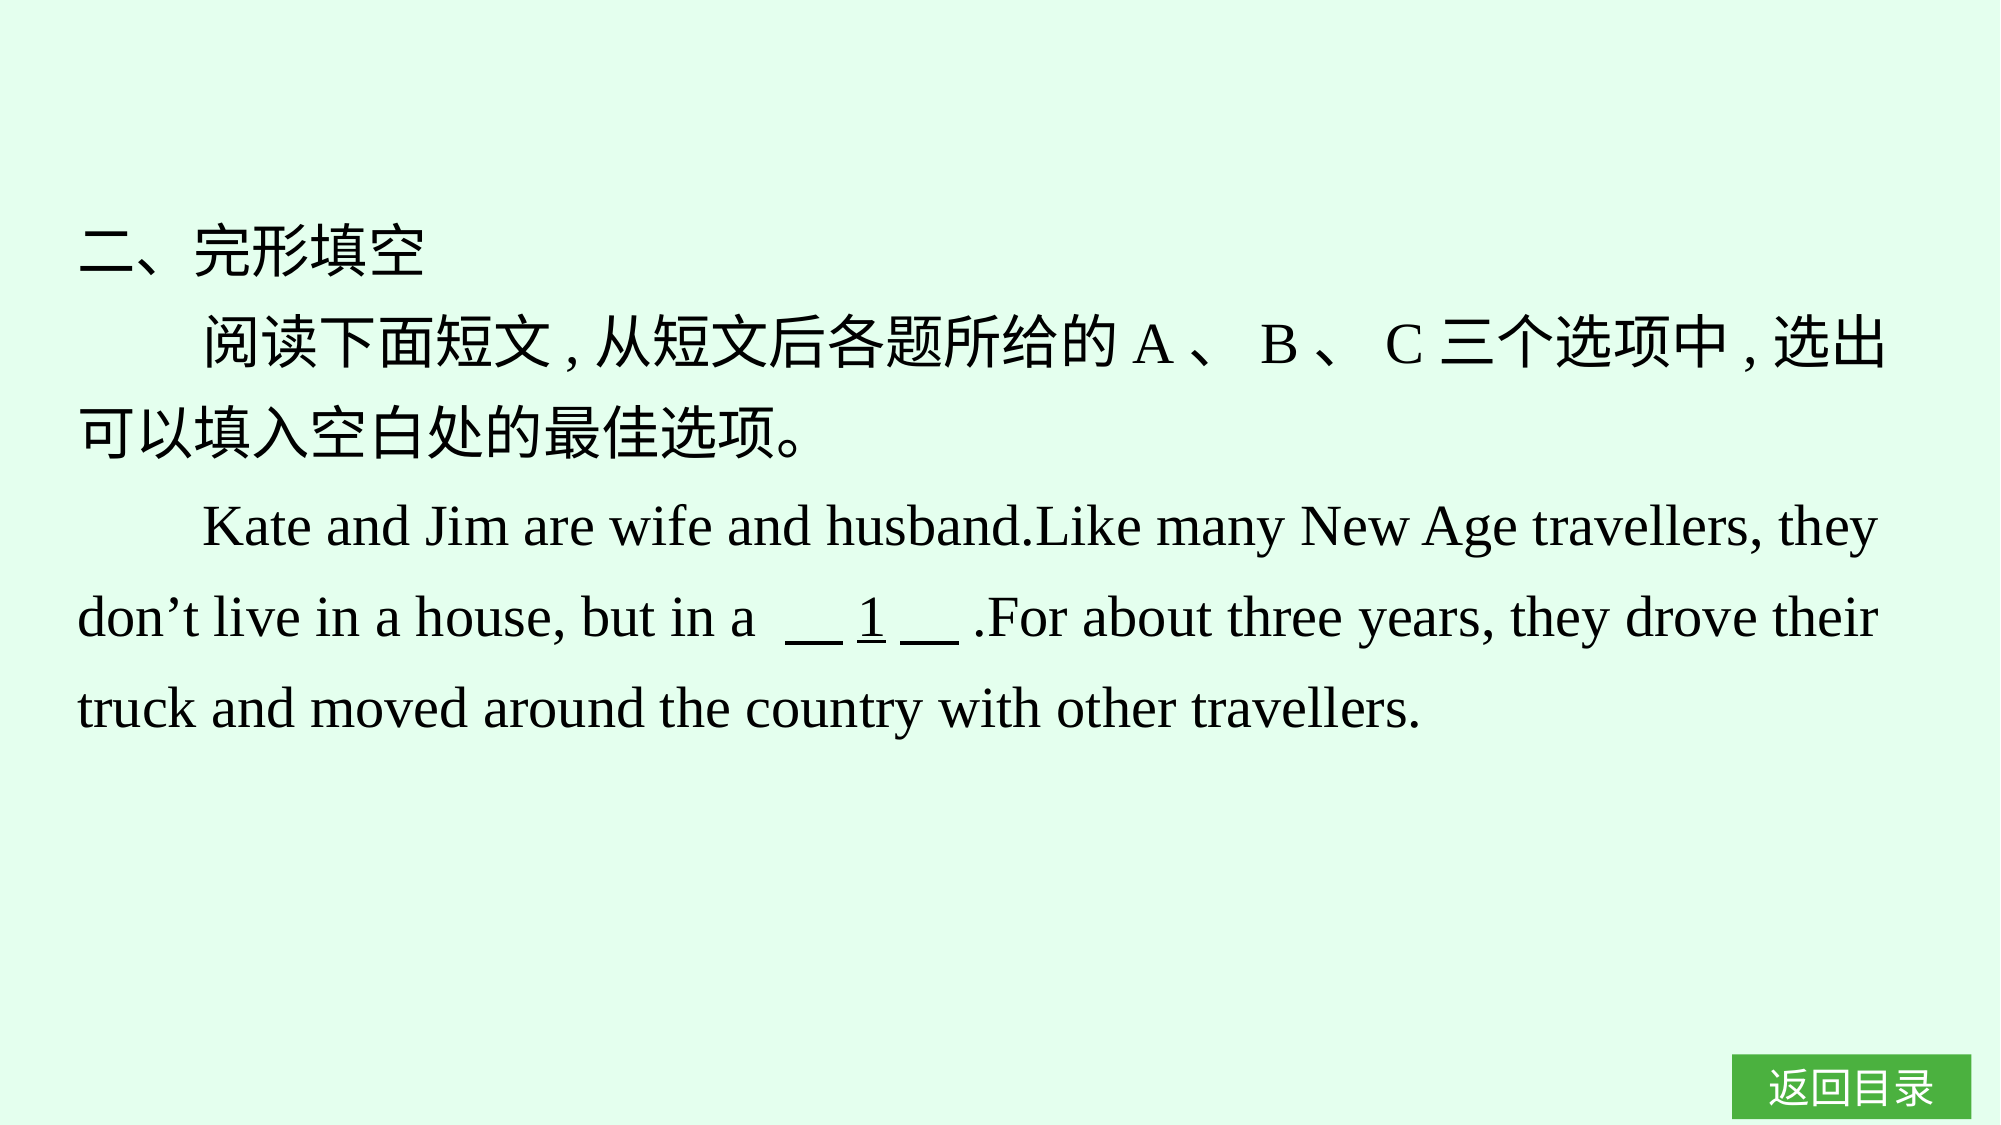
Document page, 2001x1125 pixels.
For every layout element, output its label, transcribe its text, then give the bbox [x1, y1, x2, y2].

text_box 二、完形填空 阅读下面短文,从短文后各题所给的A、B、C三个选项中,选出可以填入空白处的最佳选项。 Kate and Jim are wife and husband.Like many New Age travellers, they don’t live in a house, but in a 1 .For about three years, they drove their truck and moved around the country with other travellers. [62, 186, 1938, 747]
